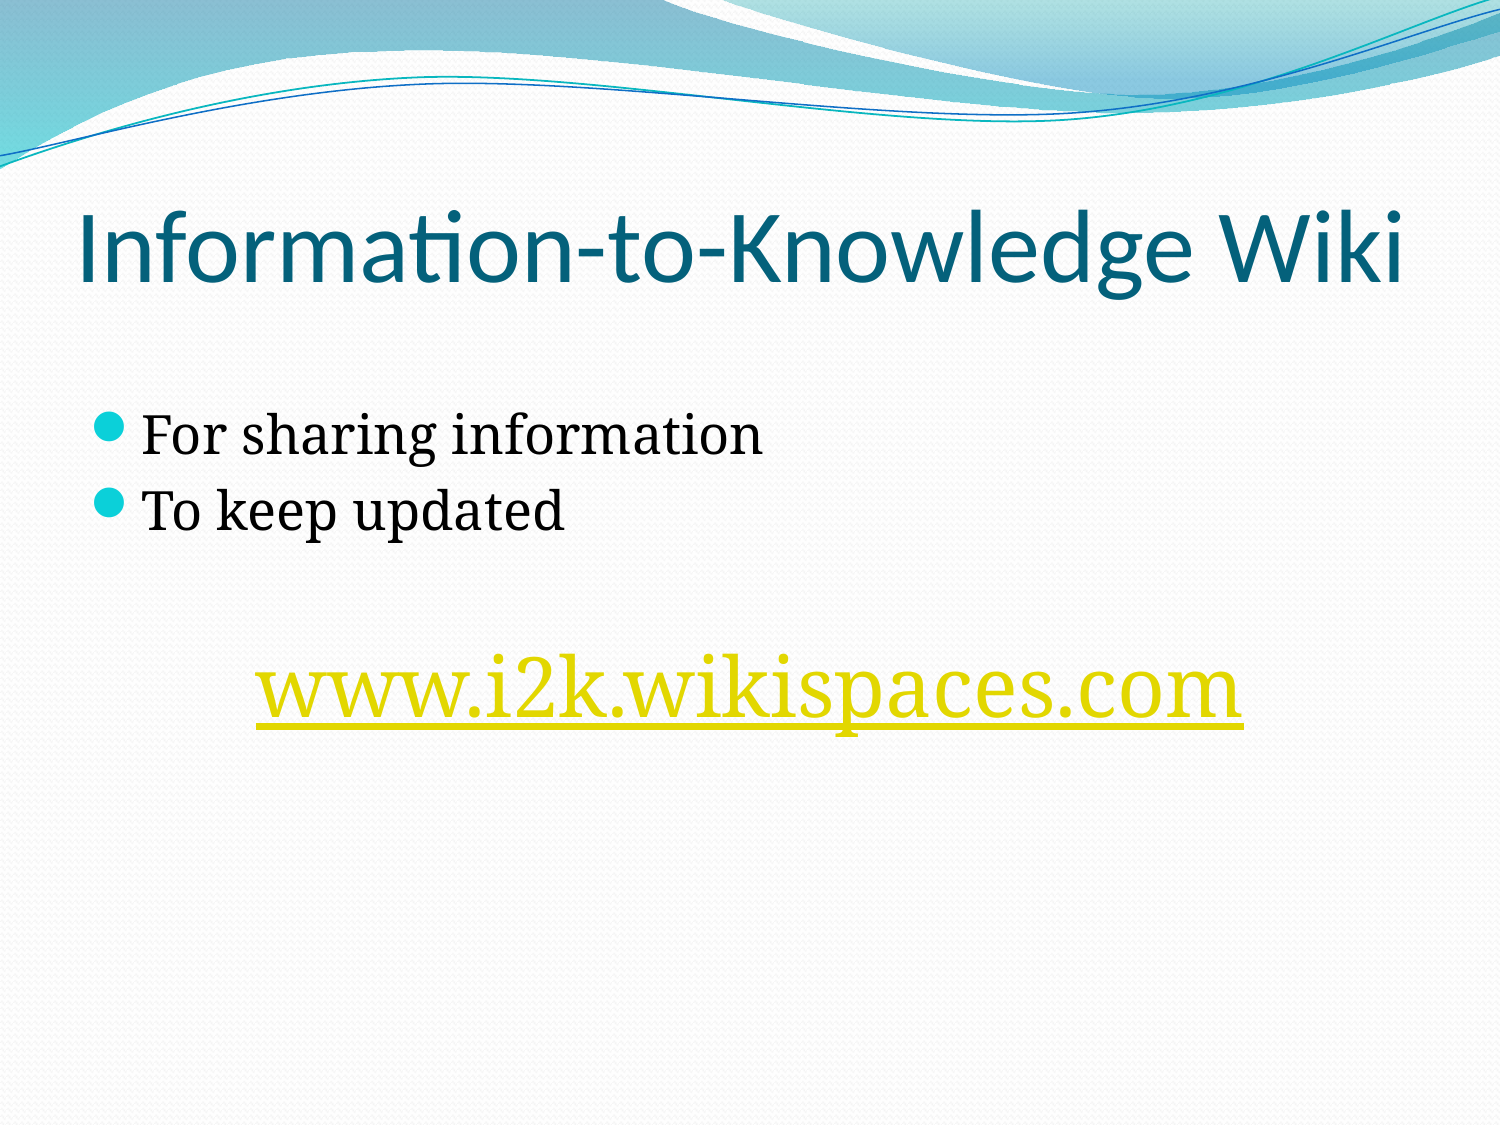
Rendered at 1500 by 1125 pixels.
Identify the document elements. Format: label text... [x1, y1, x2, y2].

list For sharing information To keep updated www.i2k.wikispaces.com [75, 317, 1425, 1038]
title Information-to-Knowledge Wiki [75, 115, 1425, 303]
